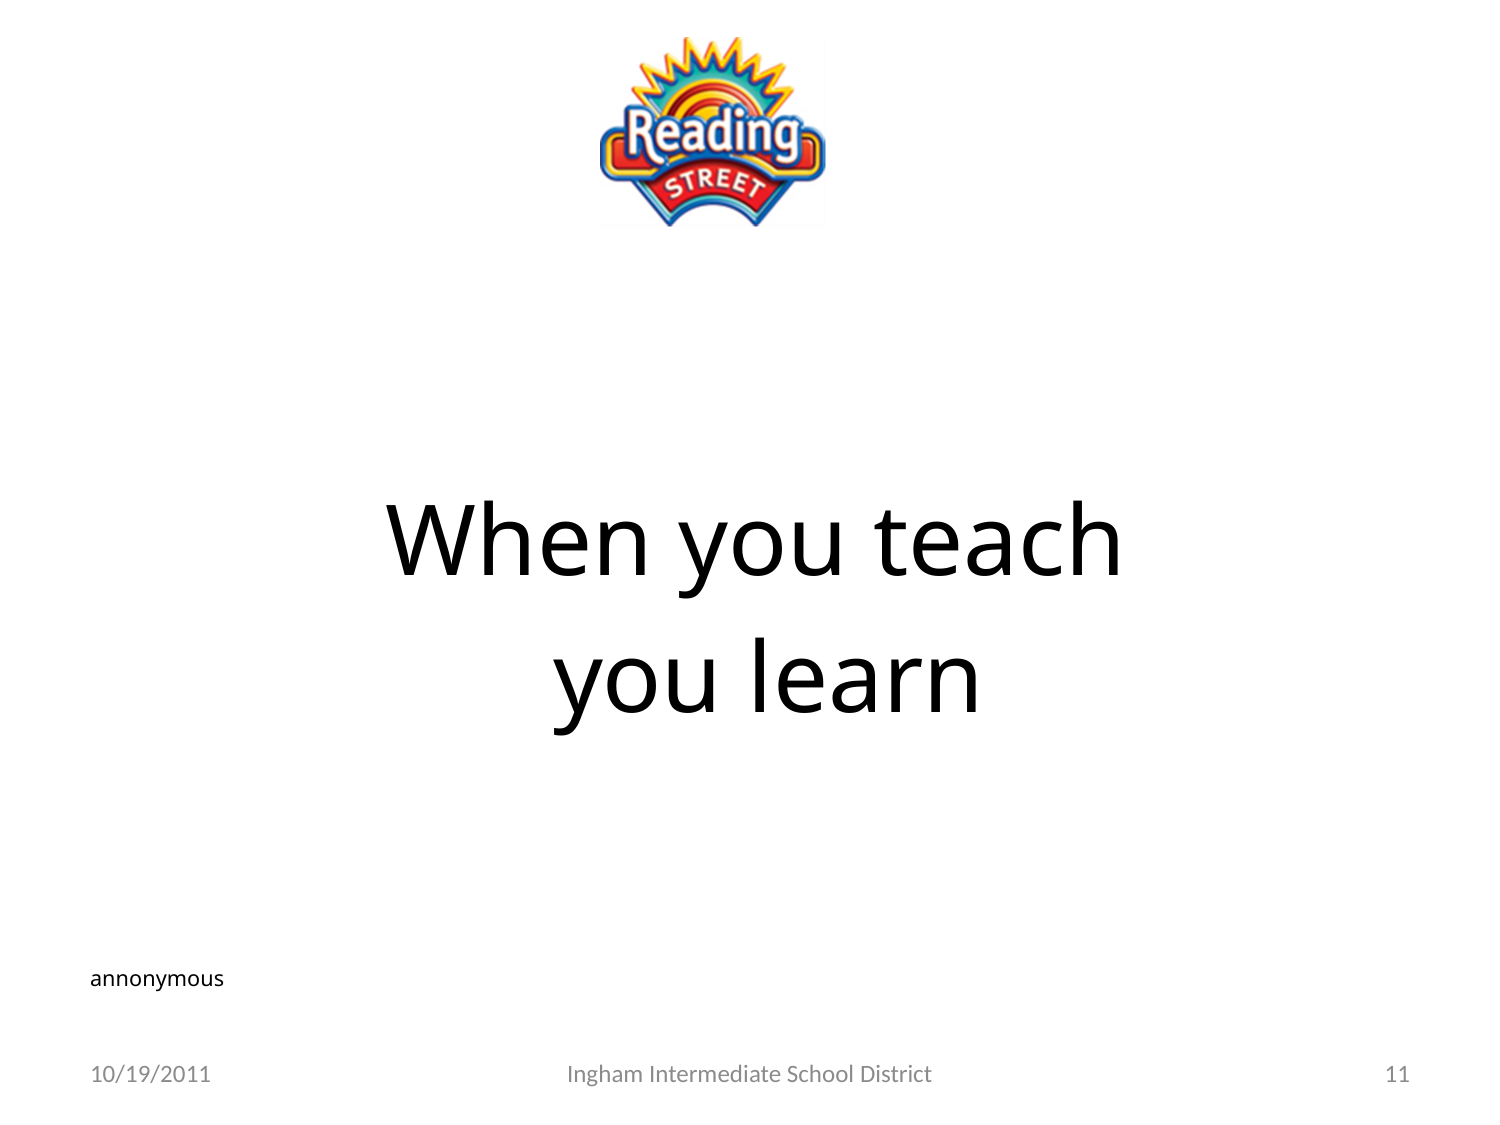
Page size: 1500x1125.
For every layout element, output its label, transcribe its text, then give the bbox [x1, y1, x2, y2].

picture [599, 37, 827, 228]
footer Ingham Intermediate School District [512, 1042, 988, 1103]
slide_number 11 [1074, 1042, 1425, 1103]
list When you teach you learn annonymous [75, 262, 1463, 1005]
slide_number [75, 1042, 425, 1103]
